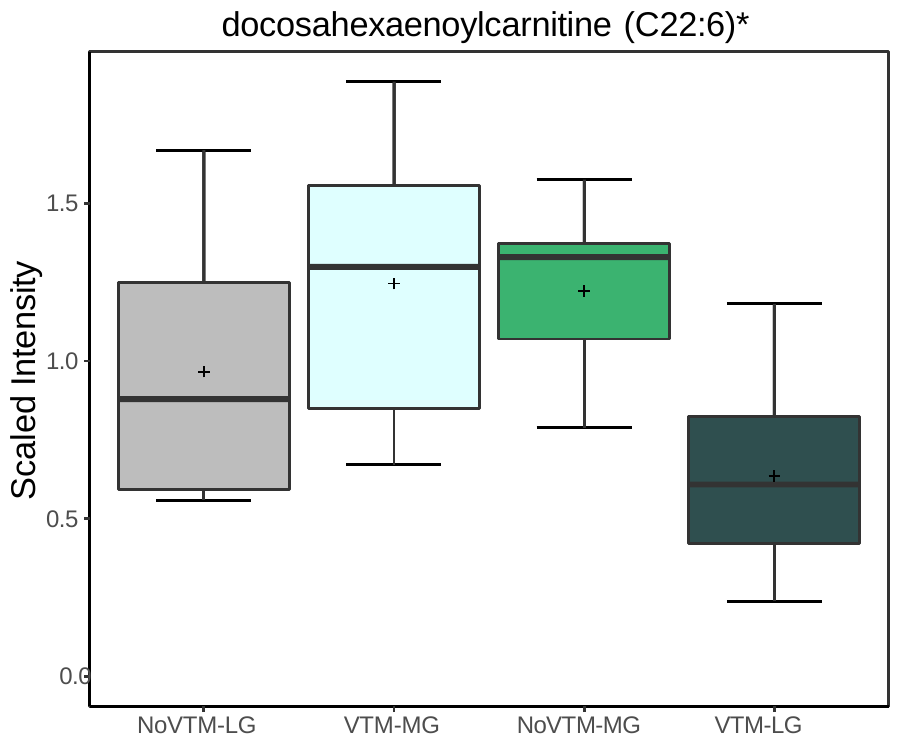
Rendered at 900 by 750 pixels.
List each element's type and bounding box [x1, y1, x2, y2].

text_box [83, 50, 891, 738]
slide_number [134, 713, 290, 750]
footer [57, 661, 95, 750]
text_box [1, 256, 82, 532]
text_box [219, 0, 759, 44]
text_box [44, 185, 82, 217]
